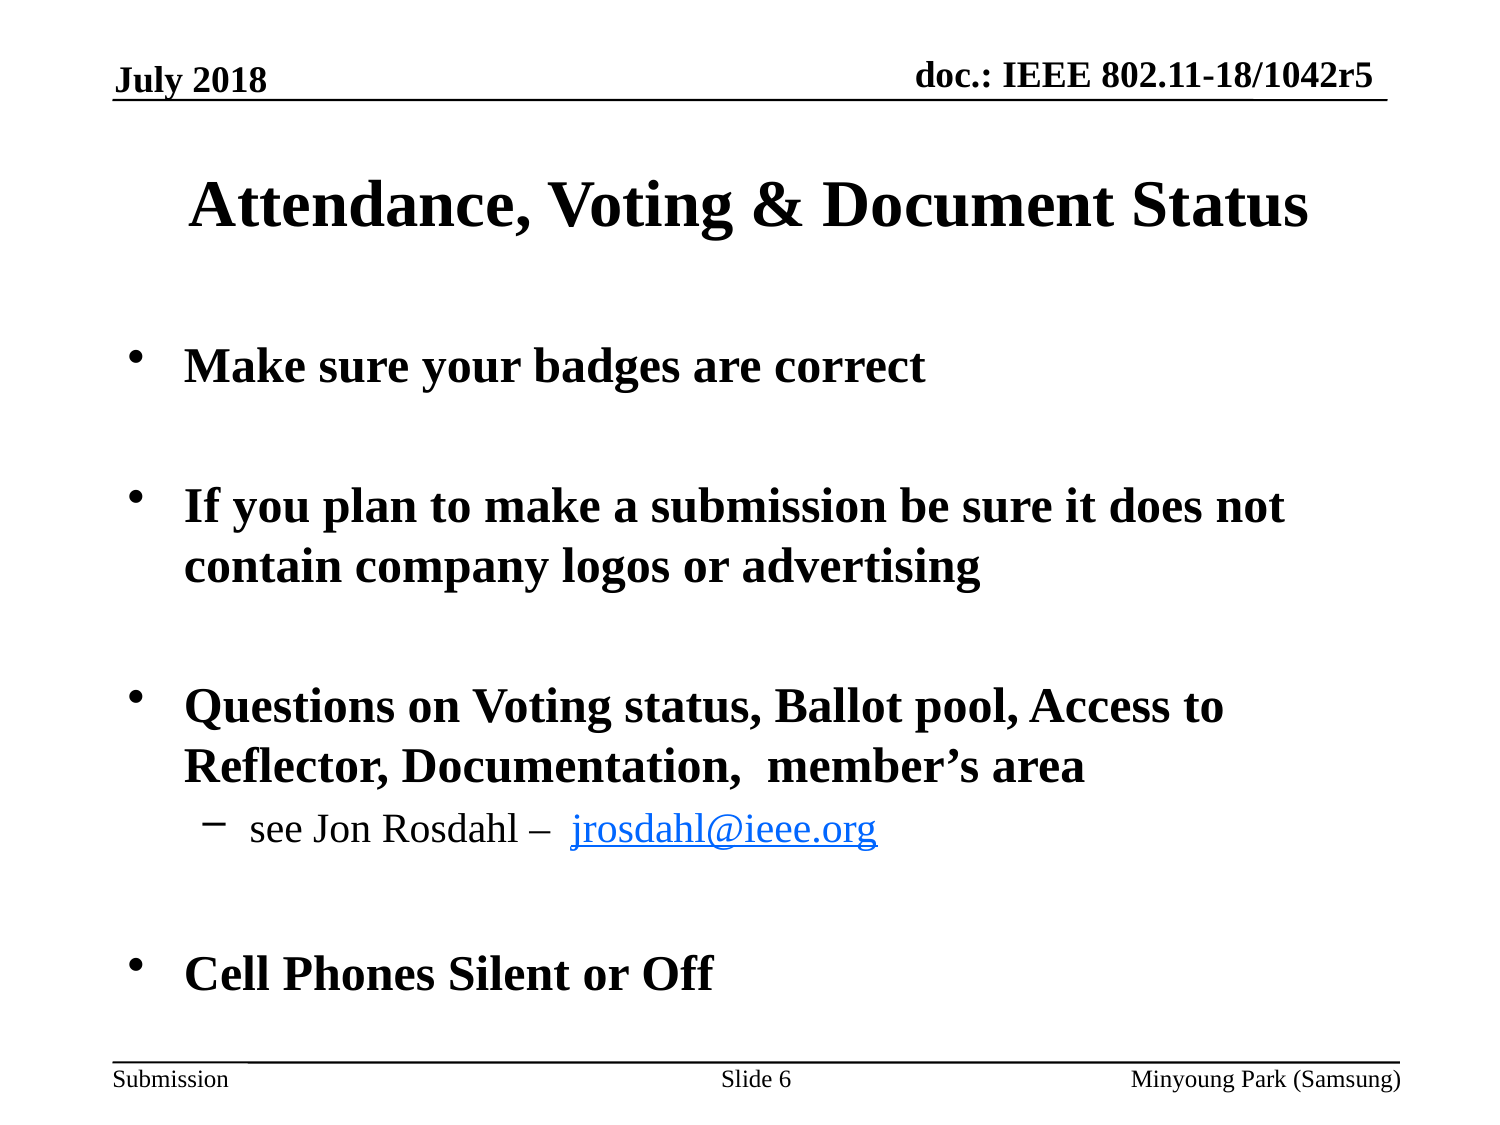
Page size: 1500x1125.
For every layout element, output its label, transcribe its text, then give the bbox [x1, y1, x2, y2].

title Attendance, Voting & Document Status [112, 112, 1388, 288]
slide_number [114, 54, 335, 101]
footer Minyoung Park (Samsung) [949, 1061, 1402, 1093]
slide_number Slide 6 [712, 1061, 800, 1093]
list Make sure your badges are correct If you plan to make a submission be sure it does not contain company logos or advertising Questions on Voting status, Ballot pool, Access to Reflector, Documentation, member’s area see Jon Rosdahl – jrosdahl@ieee.org Cell Phones Silent or Off [112, 324, 1388, 1000]
